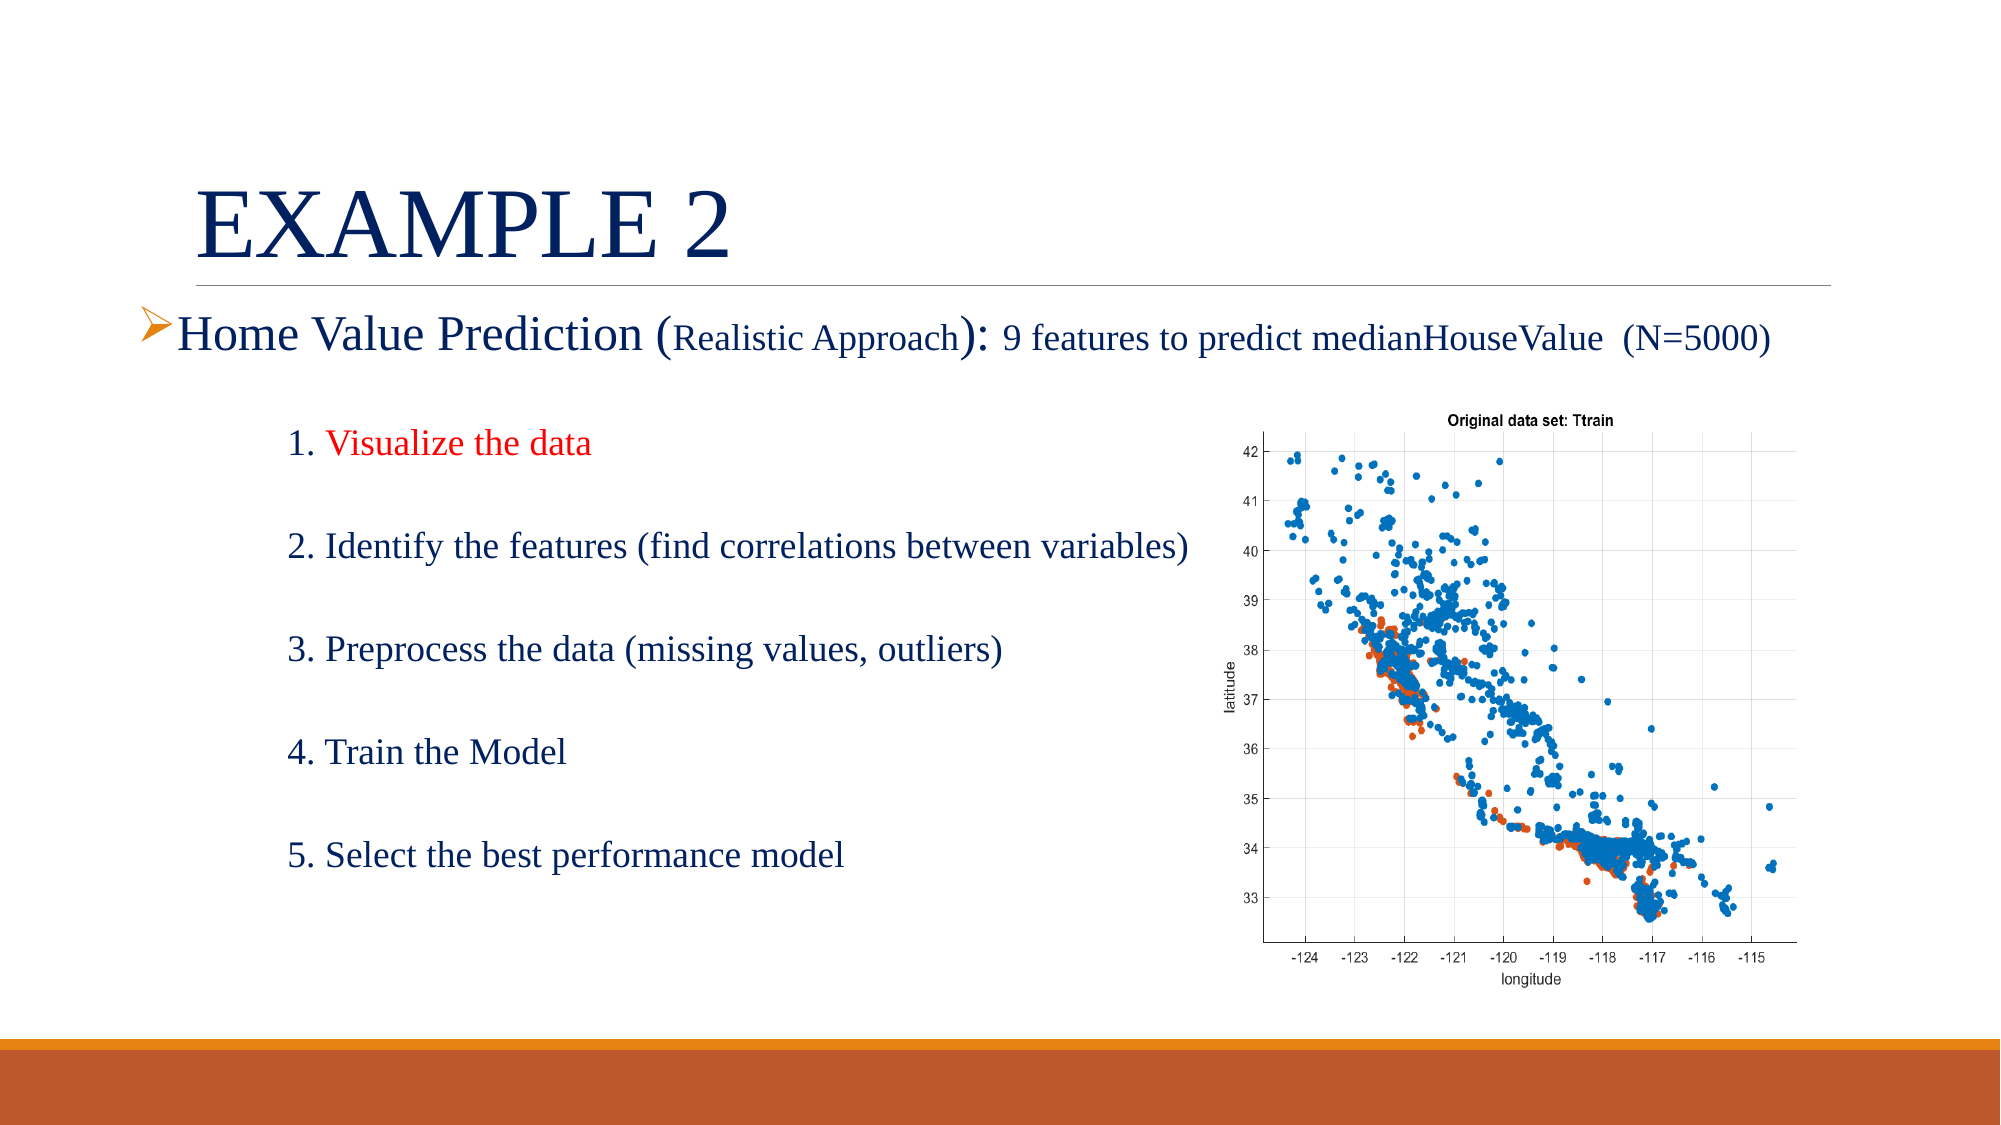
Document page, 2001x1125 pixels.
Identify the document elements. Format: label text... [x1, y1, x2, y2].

title EXAMPLE 2 [180, 47, 1830, 285]
picture [1221, 411, 1799, 990]
list Home Value Prediction (Realistic Approach): 9 features to predict medianHouseValue (N=5000) 1. Visualize the data 2. Identify the features (find correlations between variables) 3. Preprocess the data (missing values, outliers) 4. Train the Model 5. Select the best performance model [137, 299, 1863, 1046]
